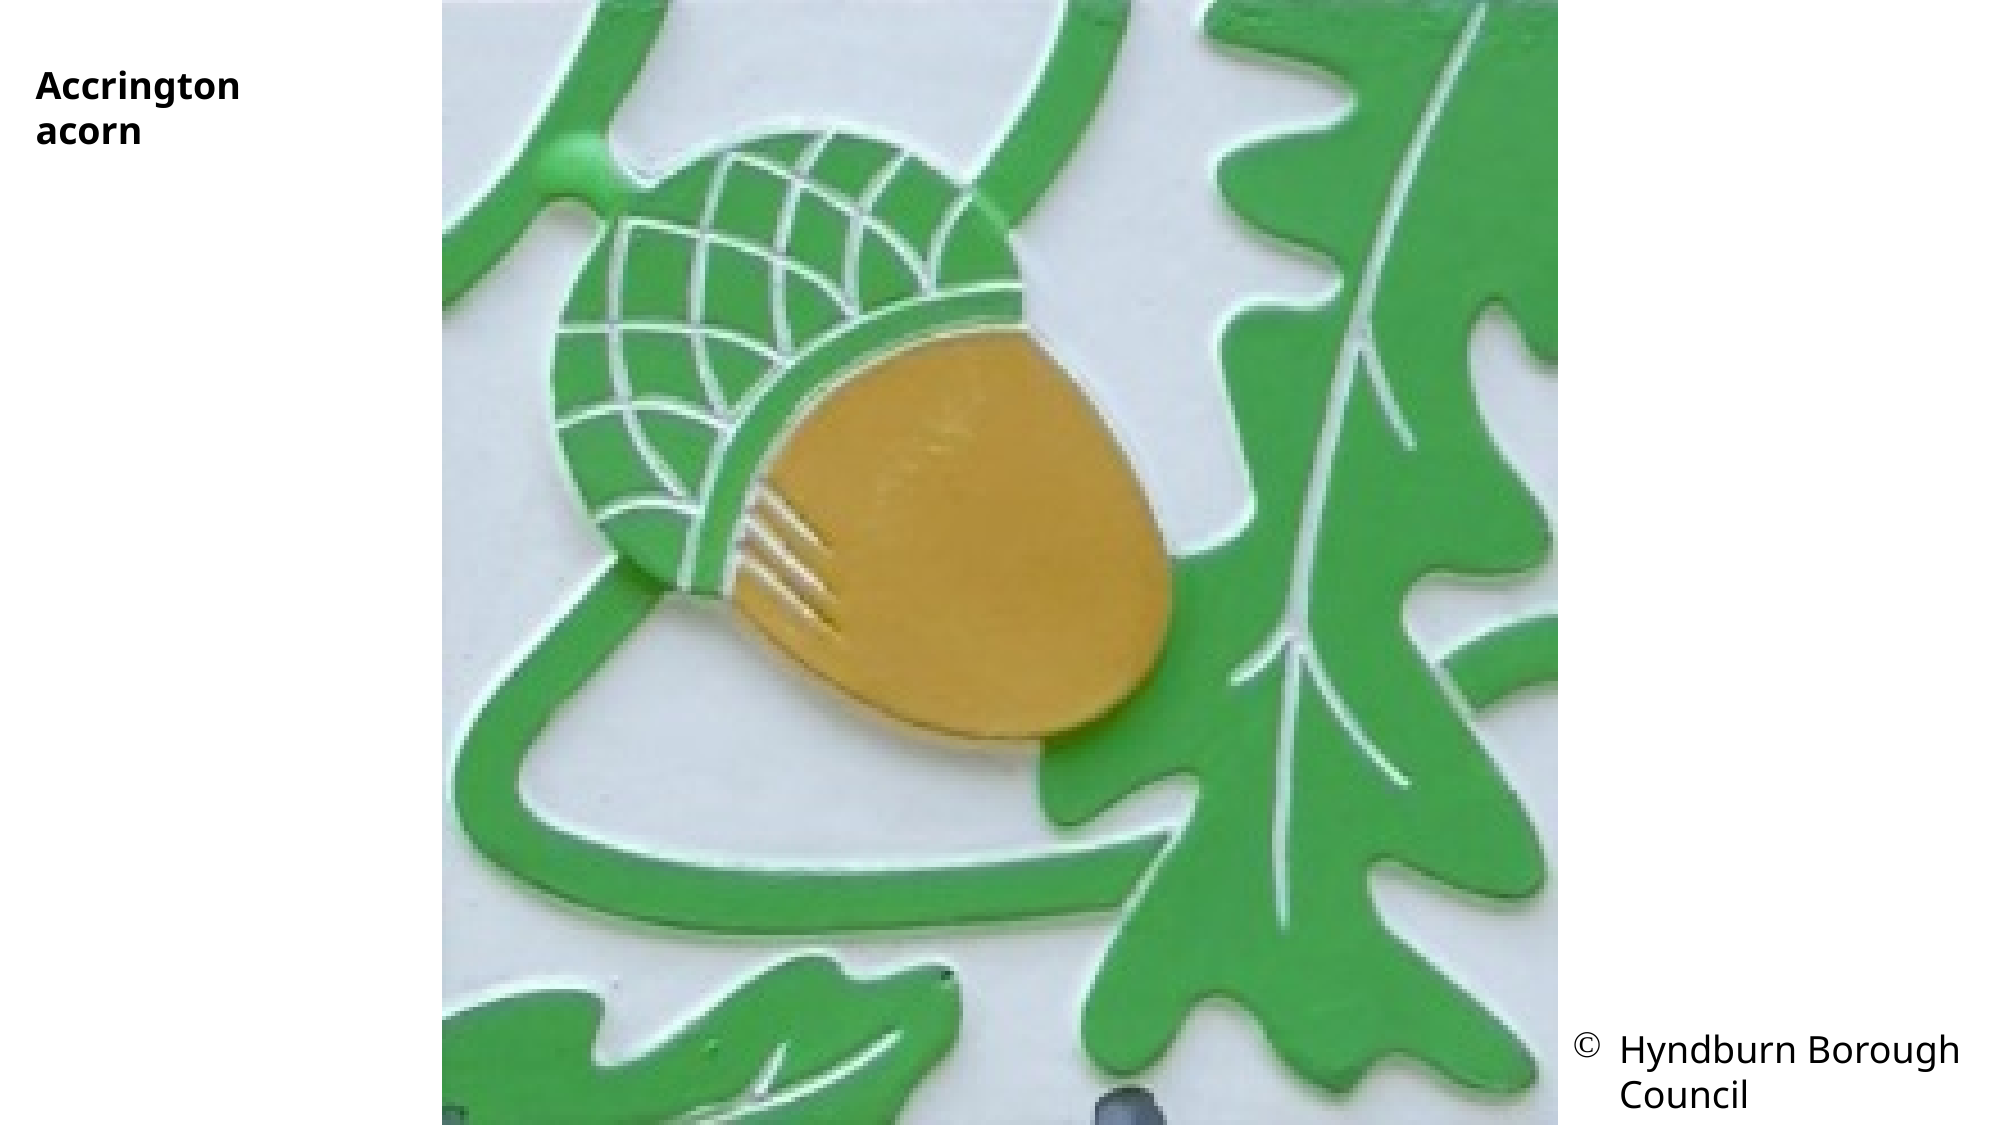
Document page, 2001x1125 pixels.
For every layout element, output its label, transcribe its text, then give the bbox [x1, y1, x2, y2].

text_box Hyndburn Borough Council [1558, 1018, 2000, 1124]
picture [442, 0, 1558, 1125]
text_box Accrington acorn [20, 55, 342, 160]
